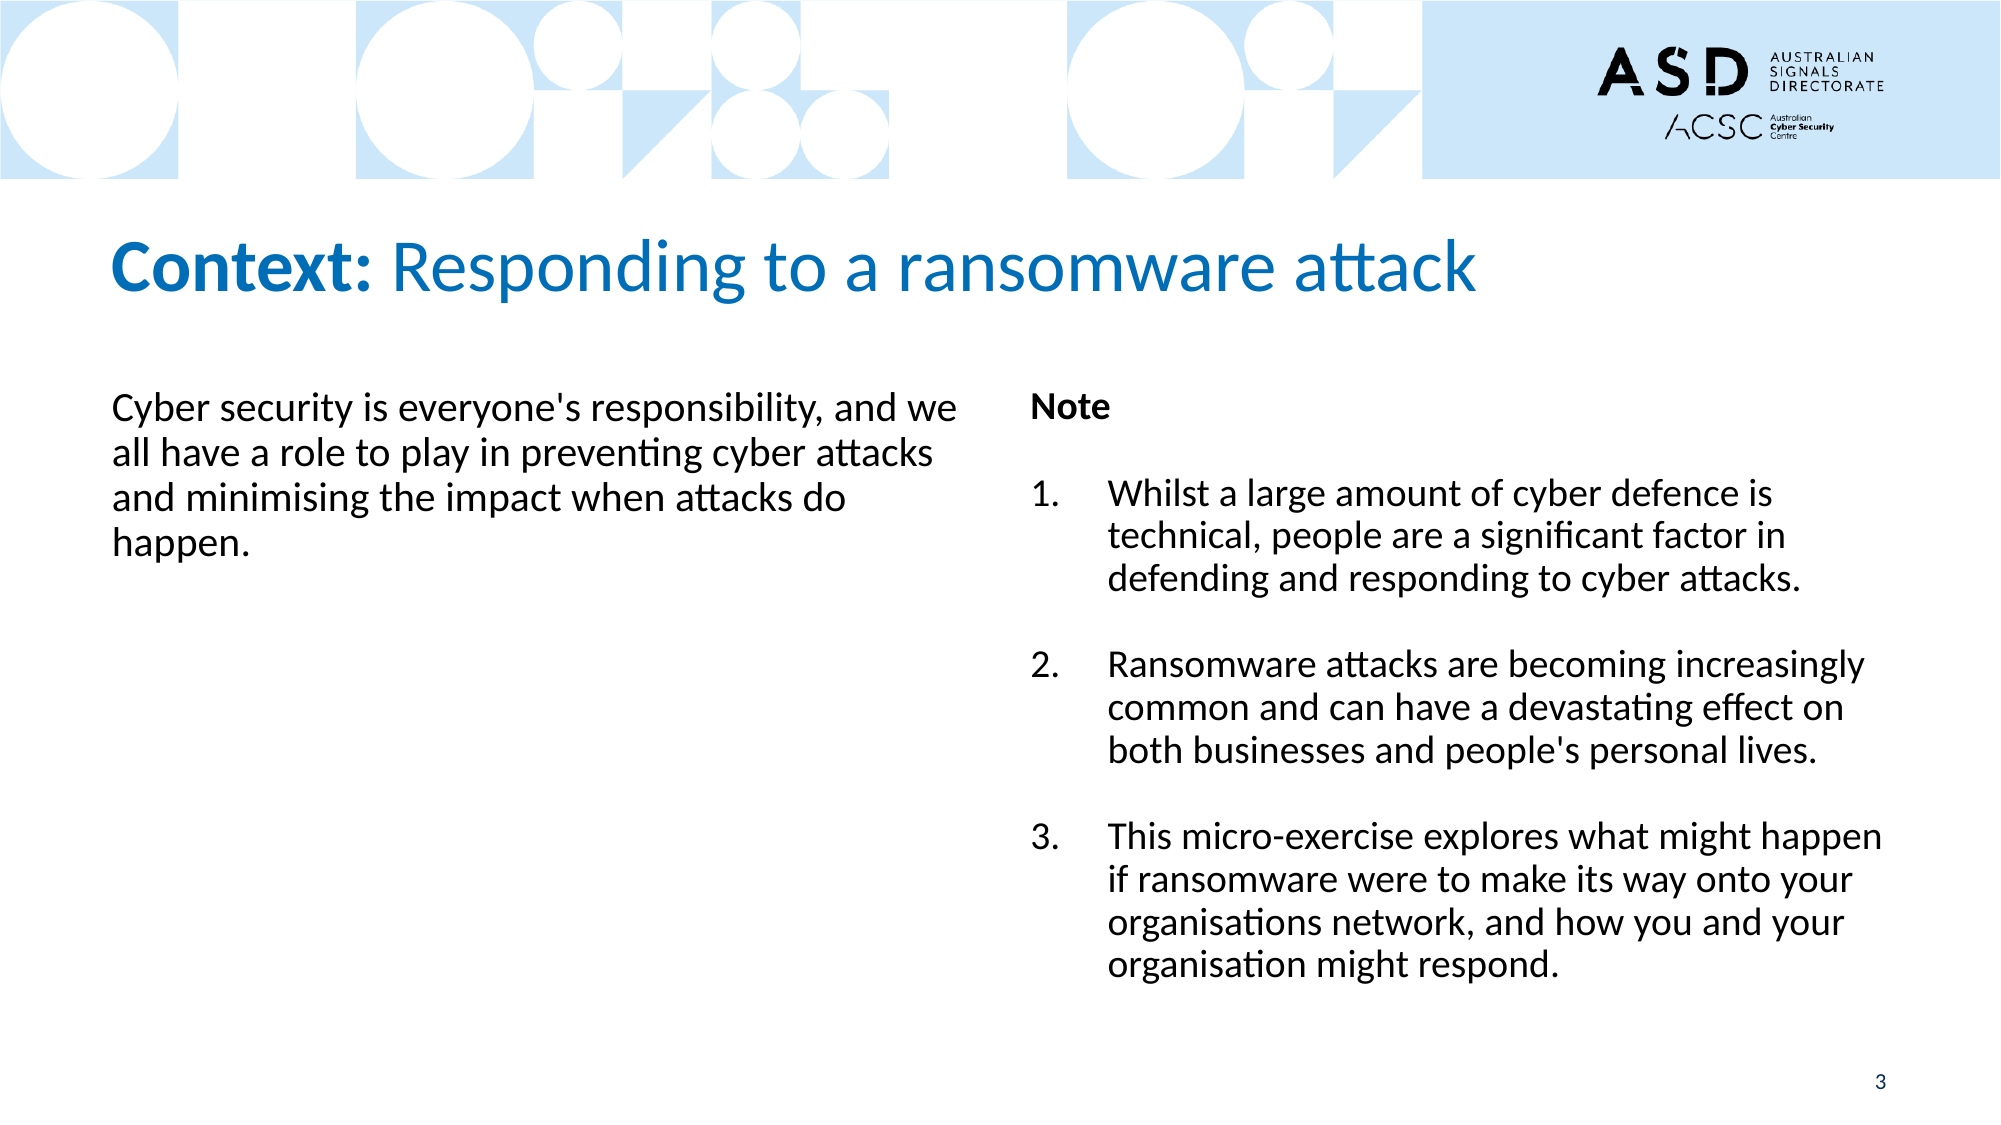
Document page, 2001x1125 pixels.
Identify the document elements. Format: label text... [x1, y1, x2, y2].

picture [0, 0, 2001, 179]
slide_number 3 [1799, 1050, 1902, 1111]
list Note Whilst a large amount of cyber defence is technical, people are a significant factor in defending and responding to cyber attacks. Ransomware attacks are becoming increasingly common and can have a devastating effect on both businesses and people's personal lives. This micro-exercise explores what might happen if ransomware were to make its way onto your organisations network, and how you and your organisation might respond. [1015, 378, 1902, 1007]
title Context: Responding to a ransomware attack [96, 207, 1902, 328]
list Cyber security is everyone's responsibility, and we all have a role to play in preventing cyber attacks and minimising the impact when attacks do happen. [96, 378, 983, 1007]
